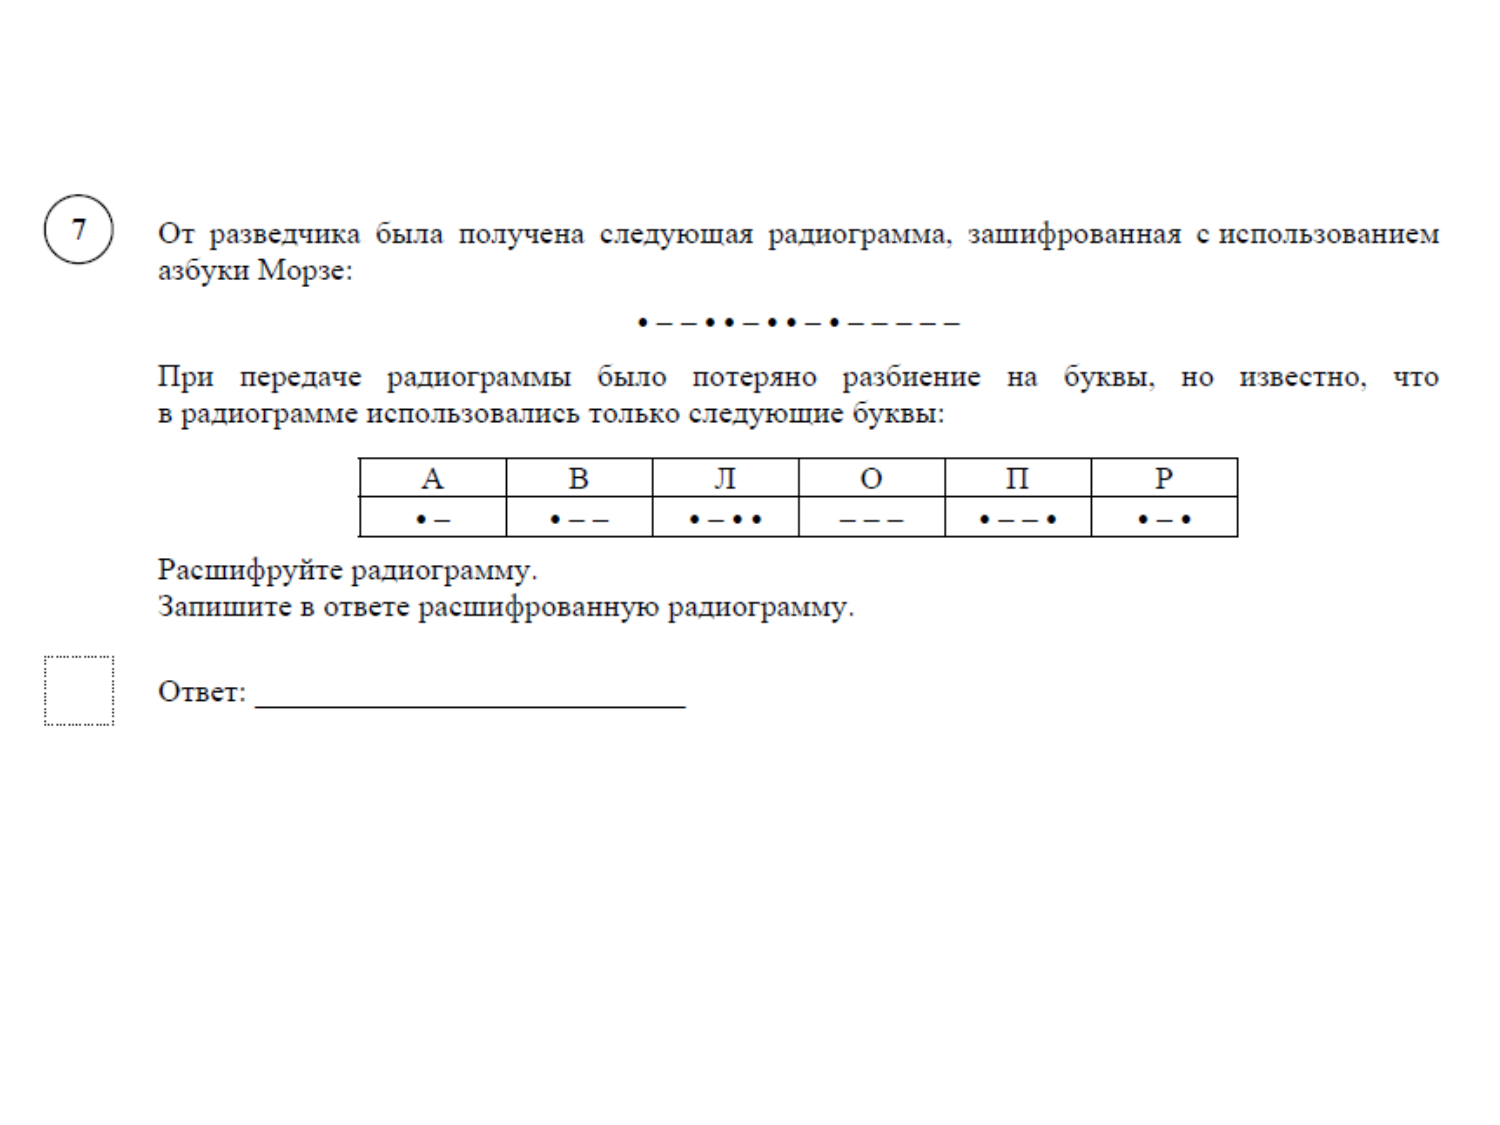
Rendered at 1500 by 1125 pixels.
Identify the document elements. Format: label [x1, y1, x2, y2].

picture [29, 172, 1460, 740]
